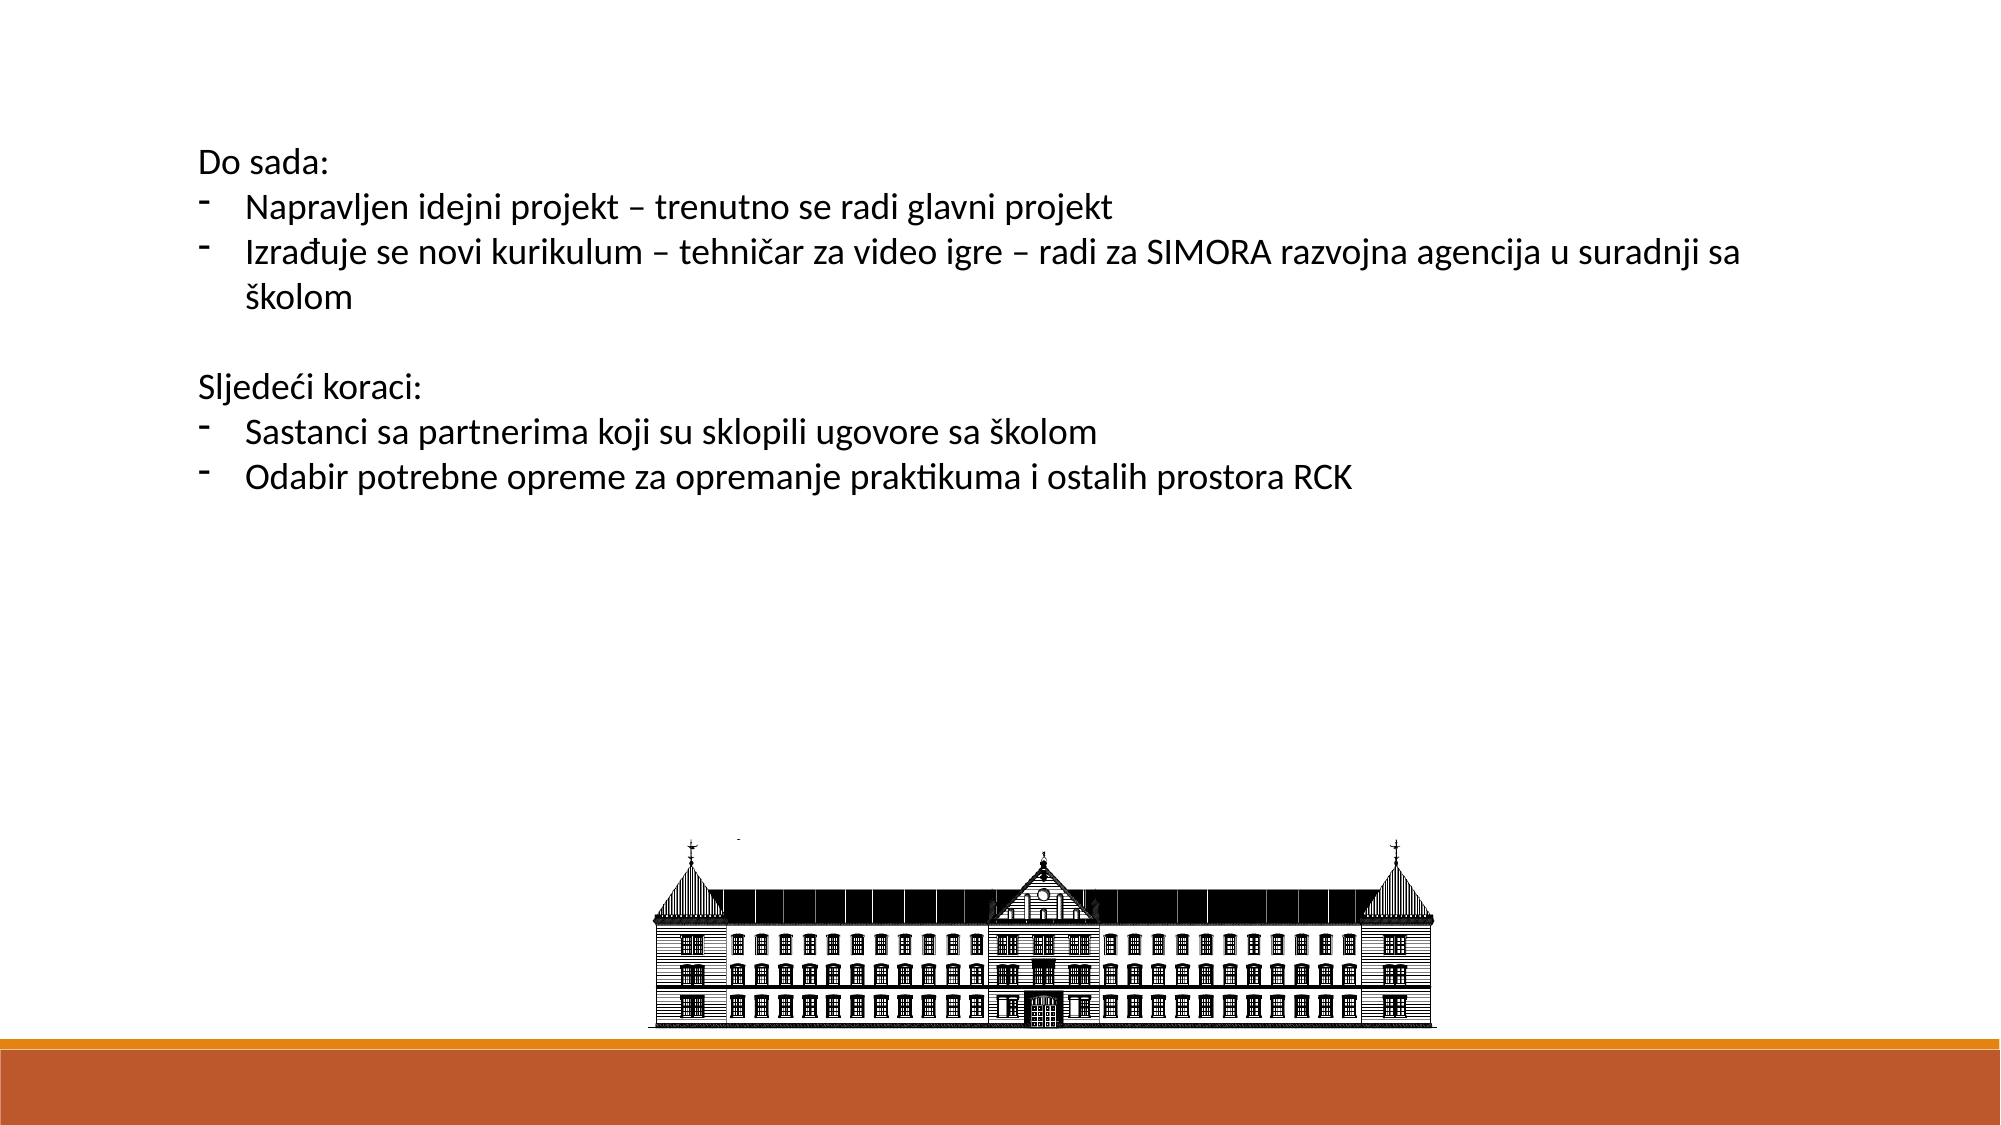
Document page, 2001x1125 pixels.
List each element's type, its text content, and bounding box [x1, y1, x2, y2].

text_box Do sada: Napravljen idejni projekt – trenutno se radi glavni projekt Izrađuje se novi kurikulum – tehničar za video igre – radi za SIMORA razvojna agencija u suradnji sa školom Sljedeći koraci: Sastanci sa partnerima koji su sklopili ugovore sa školom Odabir potrebne opreme za opremanje praktikuma i ostalih prostora RCK [183, 129, 1822, 505]
picture [648, 839, 1437, 1034]
